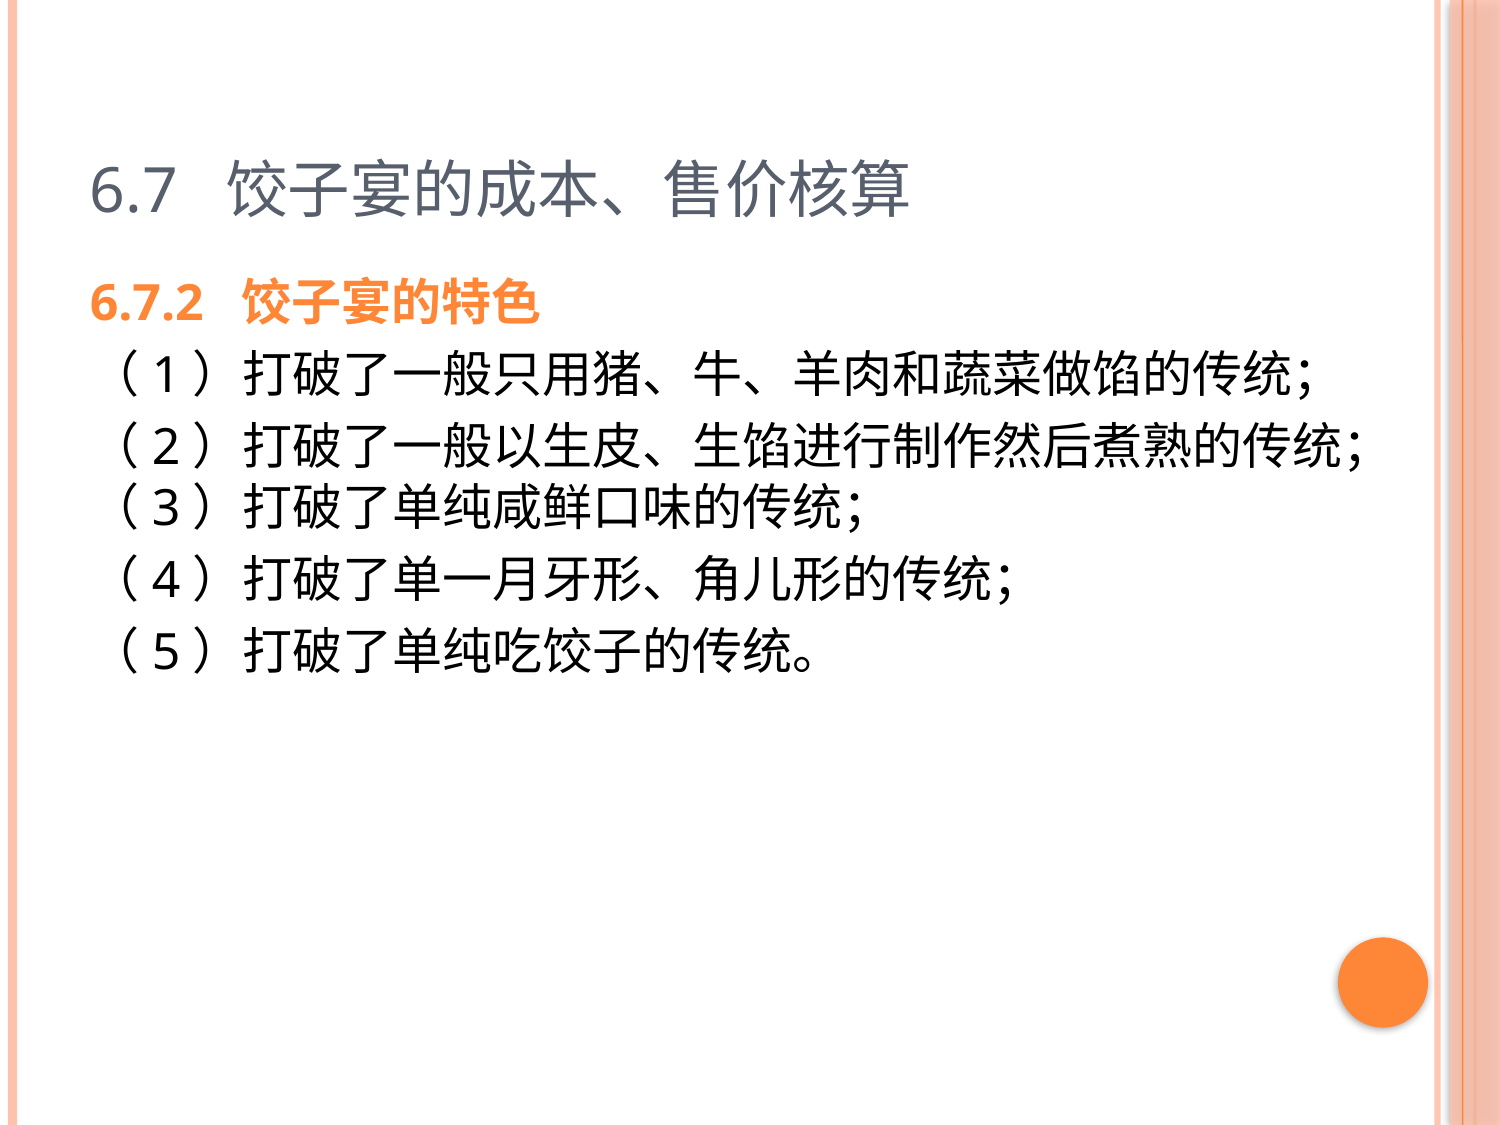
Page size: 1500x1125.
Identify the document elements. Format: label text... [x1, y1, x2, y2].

list 6.7.2 饺子宴的特色 （1）打破了一般只用猪、牛、羊肉和蔬菜做馅的传统； （2）打破了一般以生皮、生馅进行制作然后煮熟的传统；（3）打破了单纯咸鲜口味的传统； （4）打破了单一月牙形、角儿形的传统； （5）打破了单纯吃饺子的传统。 [74, 262, 1396, 1063]
title 6.7 饺子宴的成本、售价核算 [75, 45, 1300, 233]
